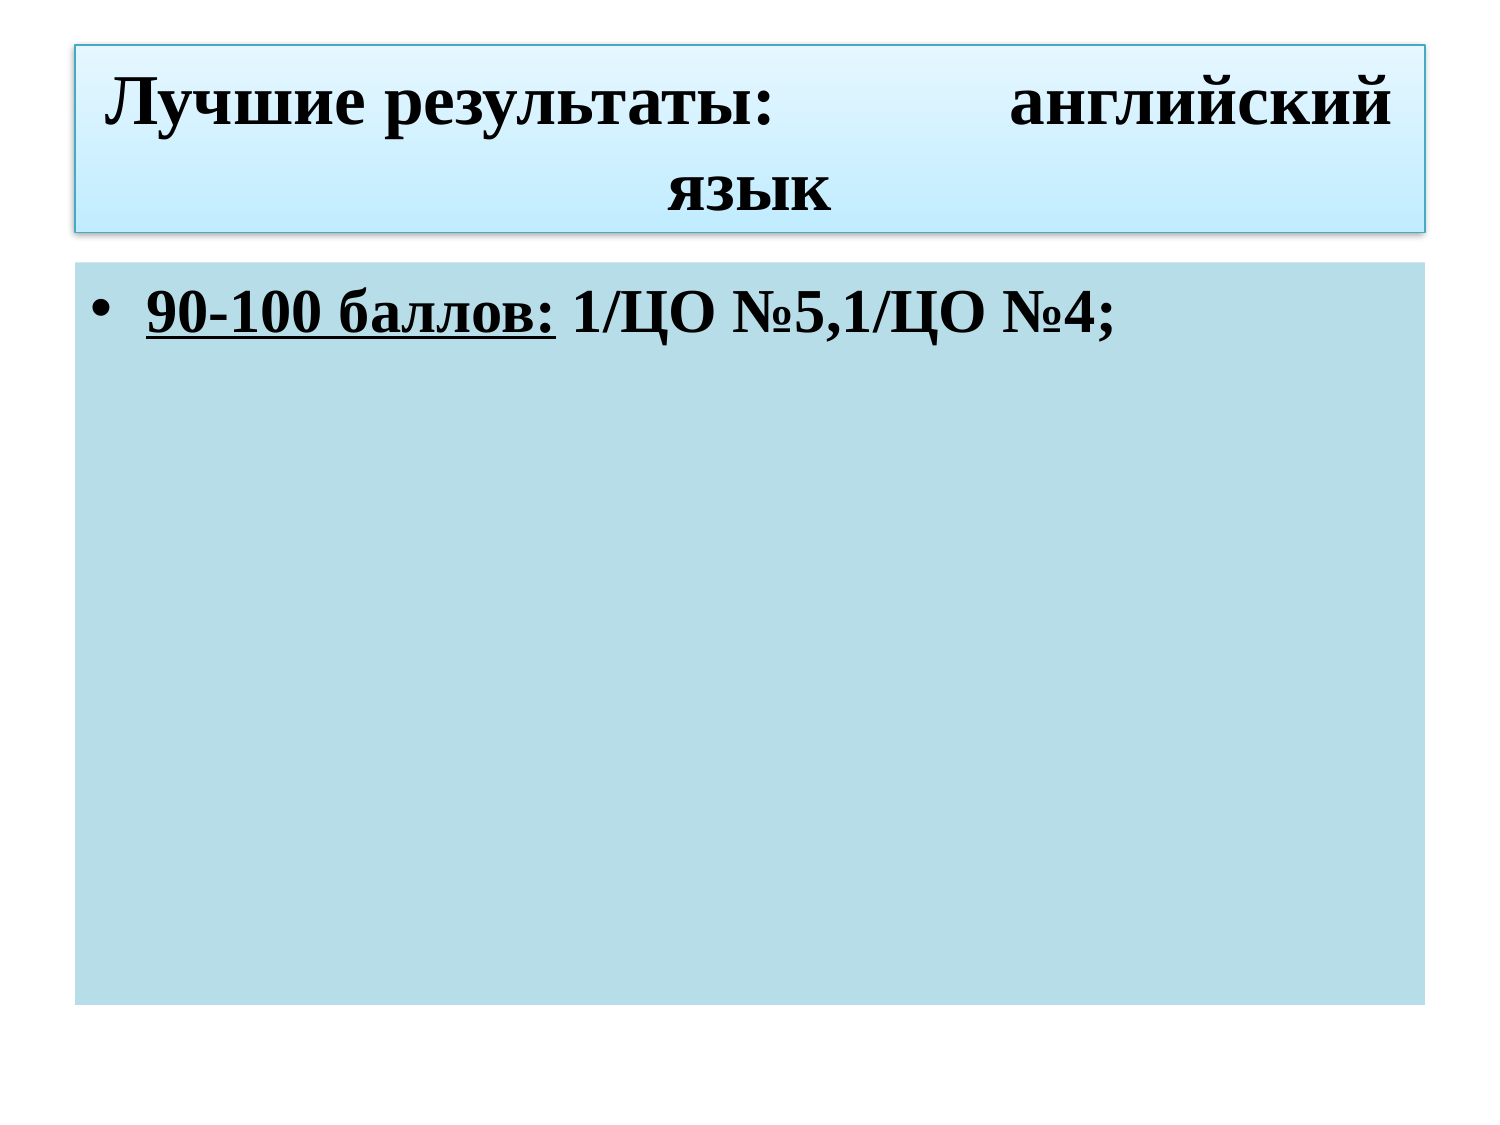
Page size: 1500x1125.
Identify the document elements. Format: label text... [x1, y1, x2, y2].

title Лучшие результаты: английский язык [74, 44, 1426, 233]
list 90-100 баллов: 1/ЦО №5,1/ЦО №4; [75, 262, 1425, 1005]
